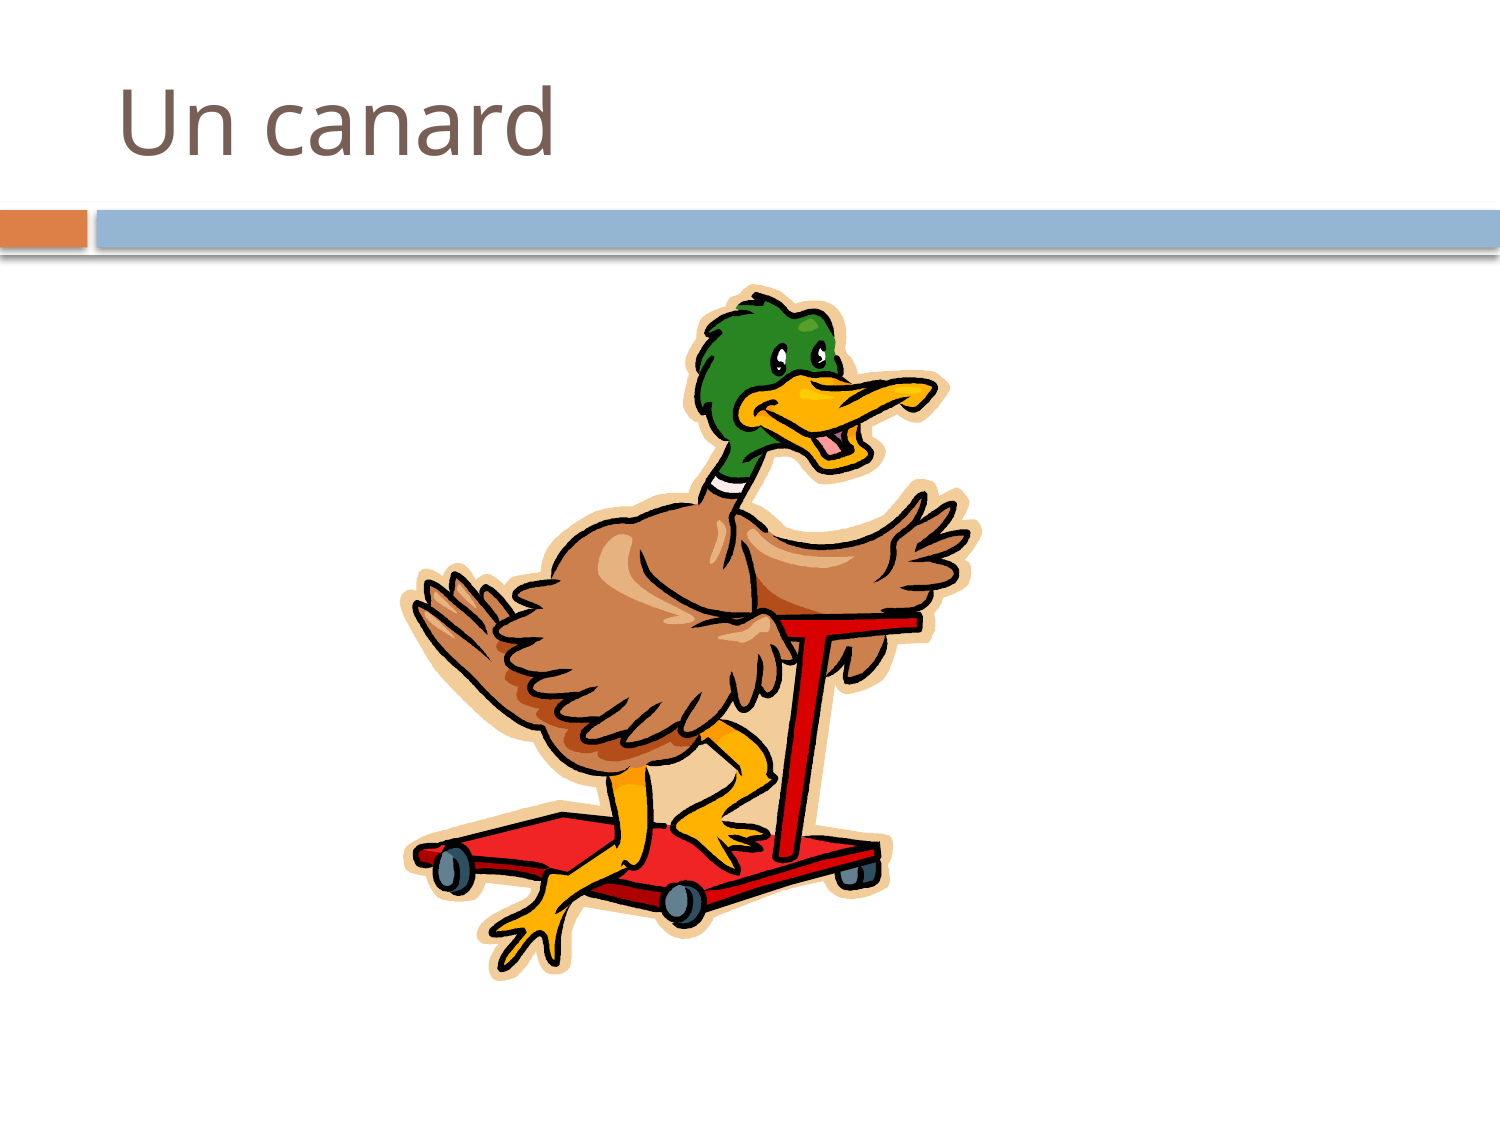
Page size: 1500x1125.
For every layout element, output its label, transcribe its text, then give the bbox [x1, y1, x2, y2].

picture [399, 274, 992, 991]
title Un canard [100, 37, 1438, 200]
